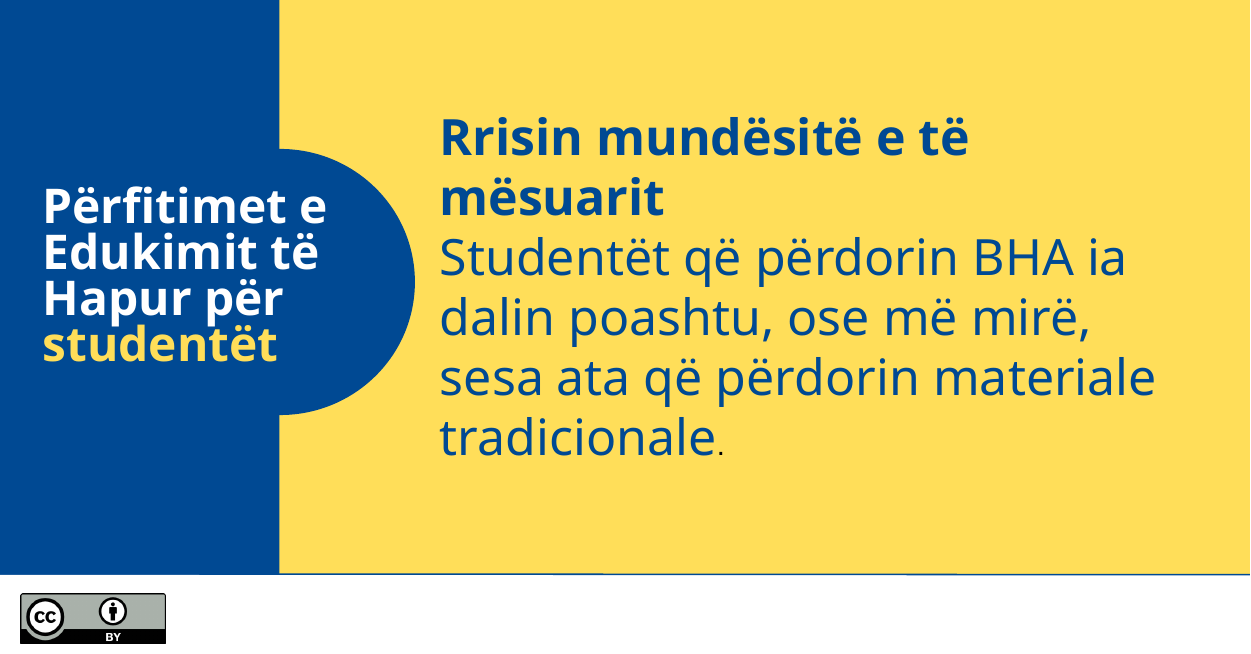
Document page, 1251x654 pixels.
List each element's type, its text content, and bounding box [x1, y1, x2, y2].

text_box Rrisin mundësitë e të mësuarit Studentët që përdorin BHA ia dalin poashtu, ose më mirë, sesa ata që përdorin materiale tradicionale. [424, 90, 1220, 481]
text_box Përfitimet e Edukimit të Hapur për studentët [27, 171, 368, 386]
text_box [0, 0, 280, 573]
text_box [196, 386, 365, 416]
text_box [368, 181, 415, 383]
picture [20, 592, 166, 645]
text_box [206, 148, 355, 171]
text_box [0, 582, 1250, 654]
